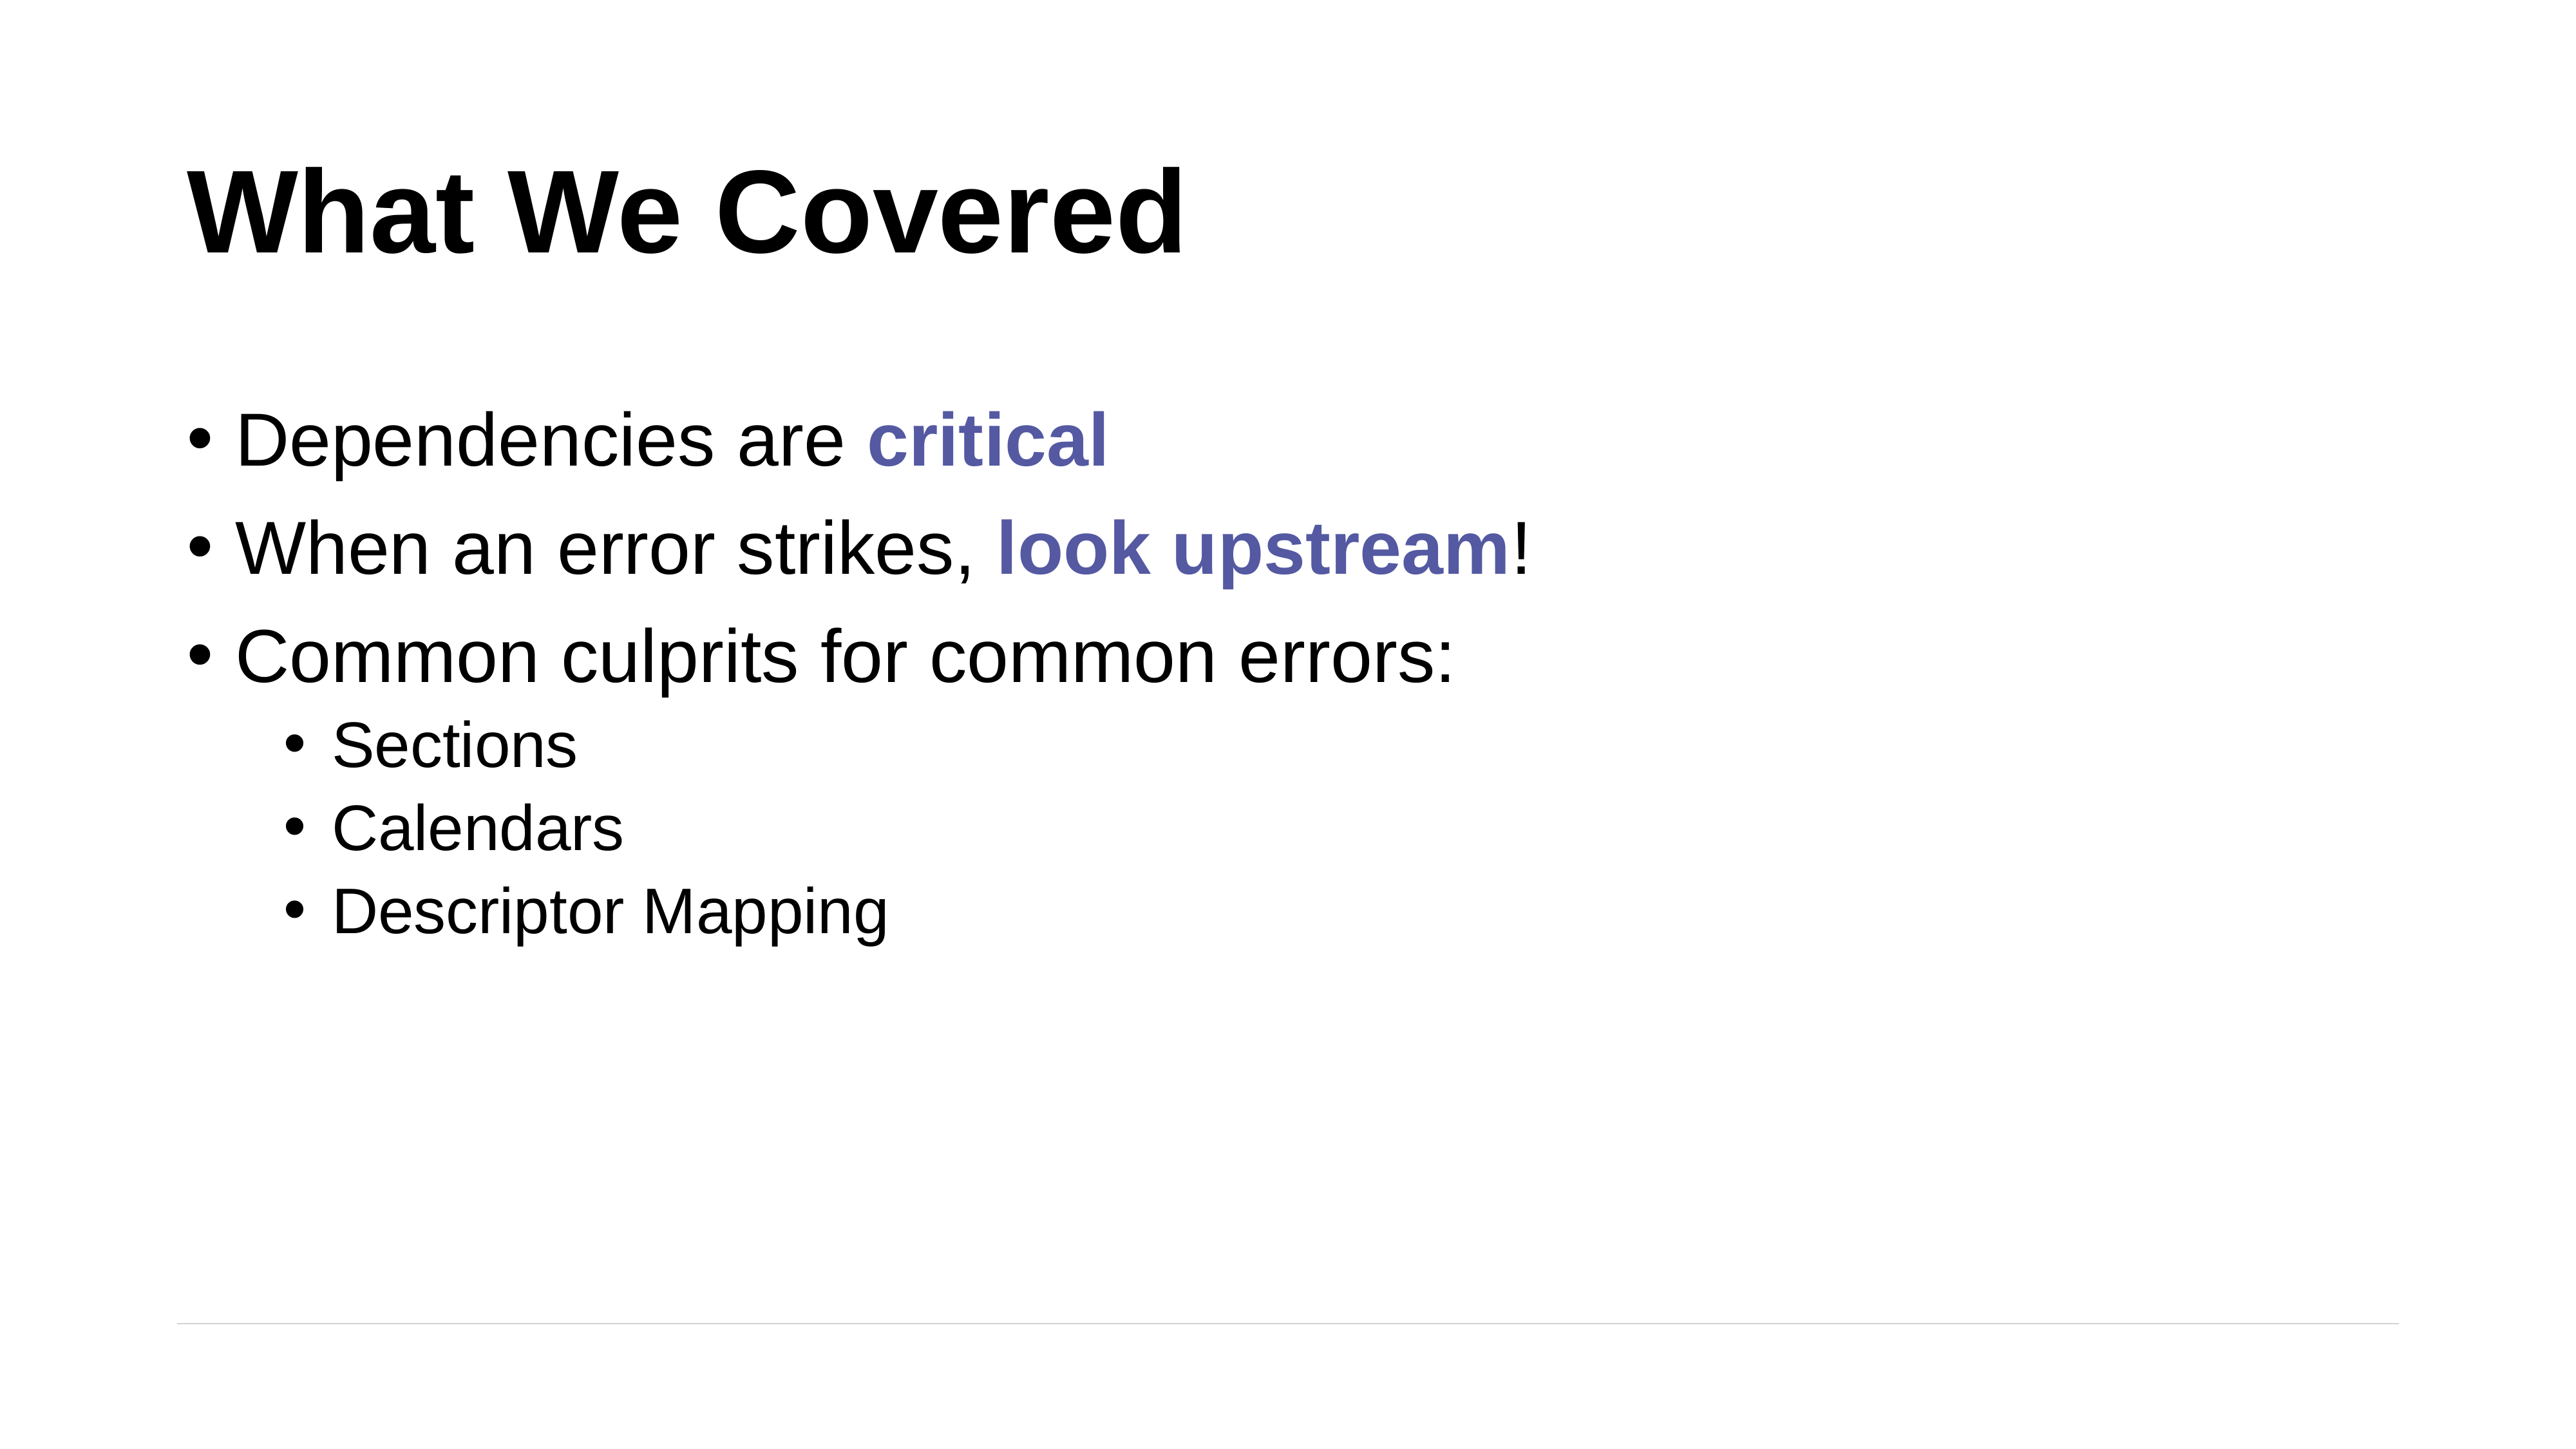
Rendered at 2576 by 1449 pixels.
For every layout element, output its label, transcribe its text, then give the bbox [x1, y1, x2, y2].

title What We Covered [177, 146, 2399, 396]
list Dependencies are critical When an error strikes, look upstream! Common culprits for common errors: Sections Calendars Descriptor Mapping [177, 396, 2399, 1303]
